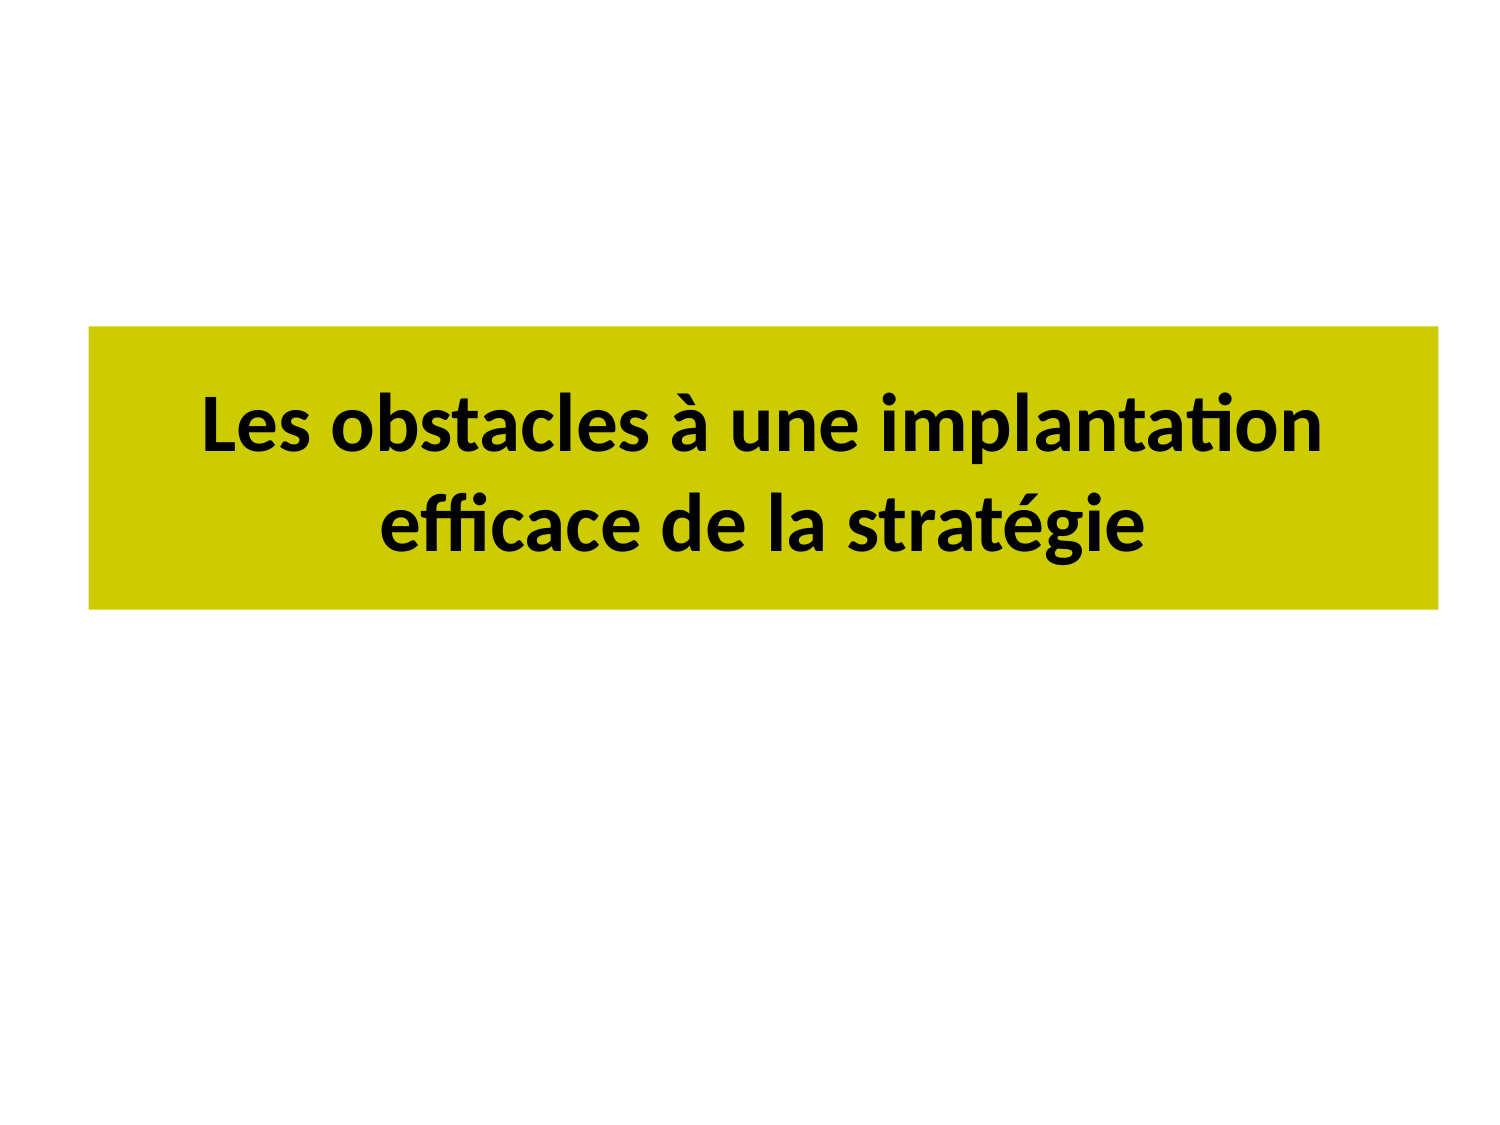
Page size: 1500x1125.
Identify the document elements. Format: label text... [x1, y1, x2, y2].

title Les obstacles à une implantation efficace de la stratégie [88, 326, 1439, 610]
